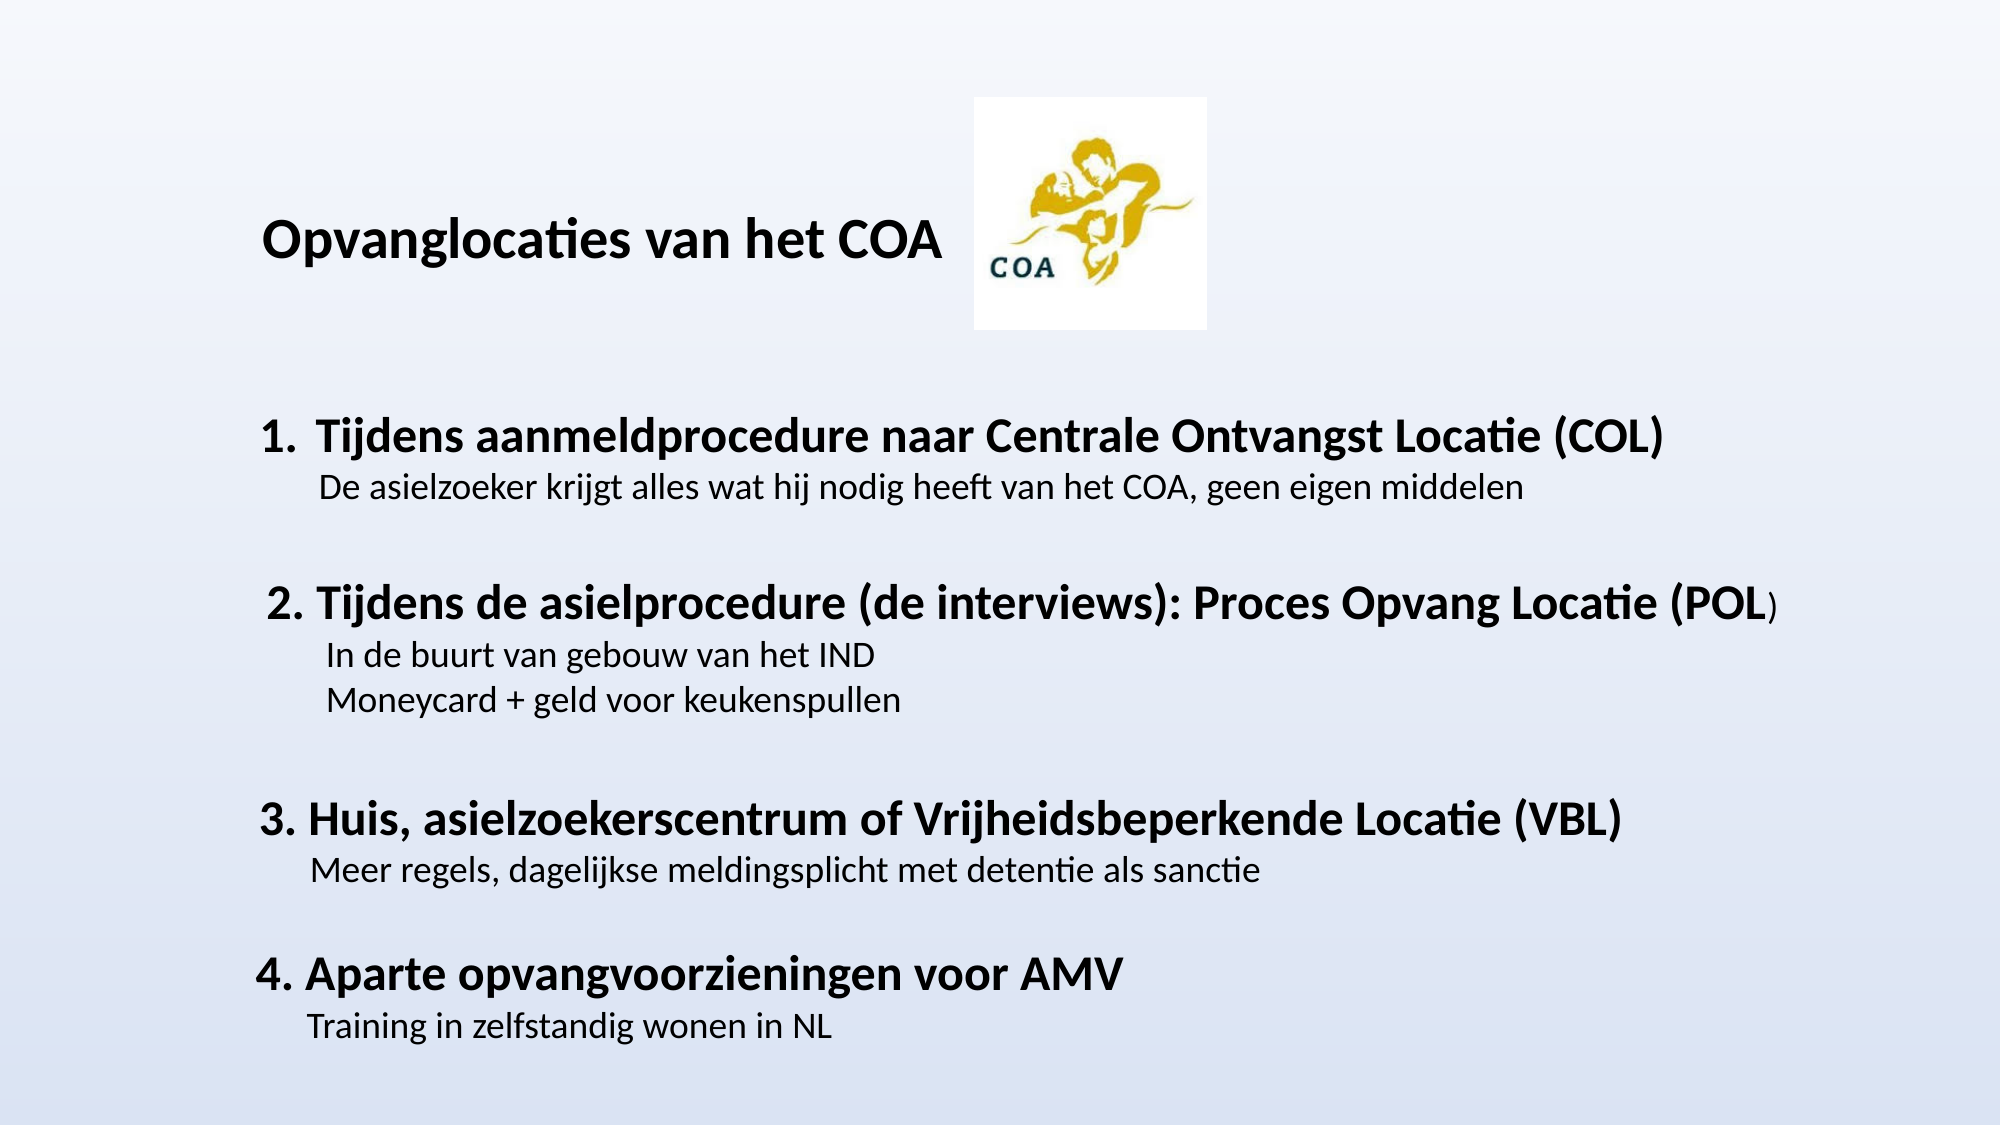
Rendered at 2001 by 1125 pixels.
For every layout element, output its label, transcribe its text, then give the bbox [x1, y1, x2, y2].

picture [974, 96, 1207, 330]
text_box 4. Aparte opvangvoorzieningen voor AMV Training in zelfstandig wonen in NL [240, 933, 1140, 1053]
text_box Tijdens aanmeldprocedure naar Centrale Ontvangst Locatie (COL) De asielzoeker krijgt alles wat hij nodig heeft van het COA, geen eigen middelen [244, 394, 1681, 515]
text_box Opvanglocaties van het COA [248, 192, 958, 278]
text_box 3. Huis, asielzoekerscentrum of Vrijheidsbeperkende Locatie (VBL) Meer regels, dagelijkse meldingsplicht met detentie als sanctie [244, 777, 1640, 898]
text_box 2. Tijdens de asielprocedure (de interviews): Proces Opvang Locatie (POL) In de buurt van gebouw van het IND Moneycard + geld voor keukenspullen [251, 562, 1794, 728]
